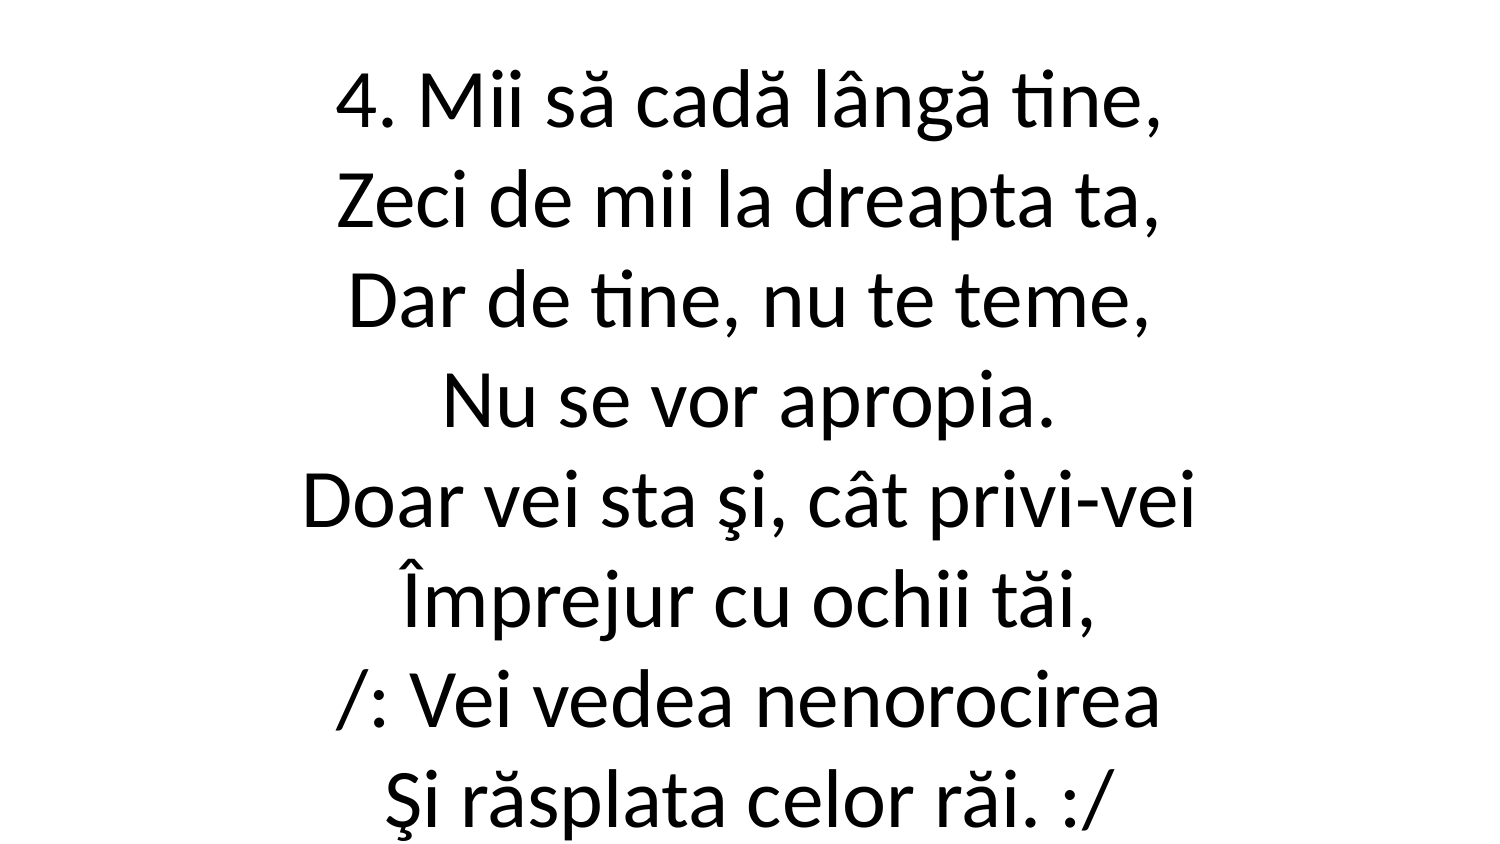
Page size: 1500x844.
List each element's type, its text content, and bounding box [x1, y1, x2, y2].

text_box 4. Mii să cadă lângă tine, Zeci de mii la dreapta ta, Dar de tine, nu te teme, Nu se vor apropia. Doar vei sta şi, cât privi-vei Împrejur cu ochii tăi, /: Vei vedea nenorocirea Şi răsplata celor răi. :/ [286, 0, 1214, 844]
